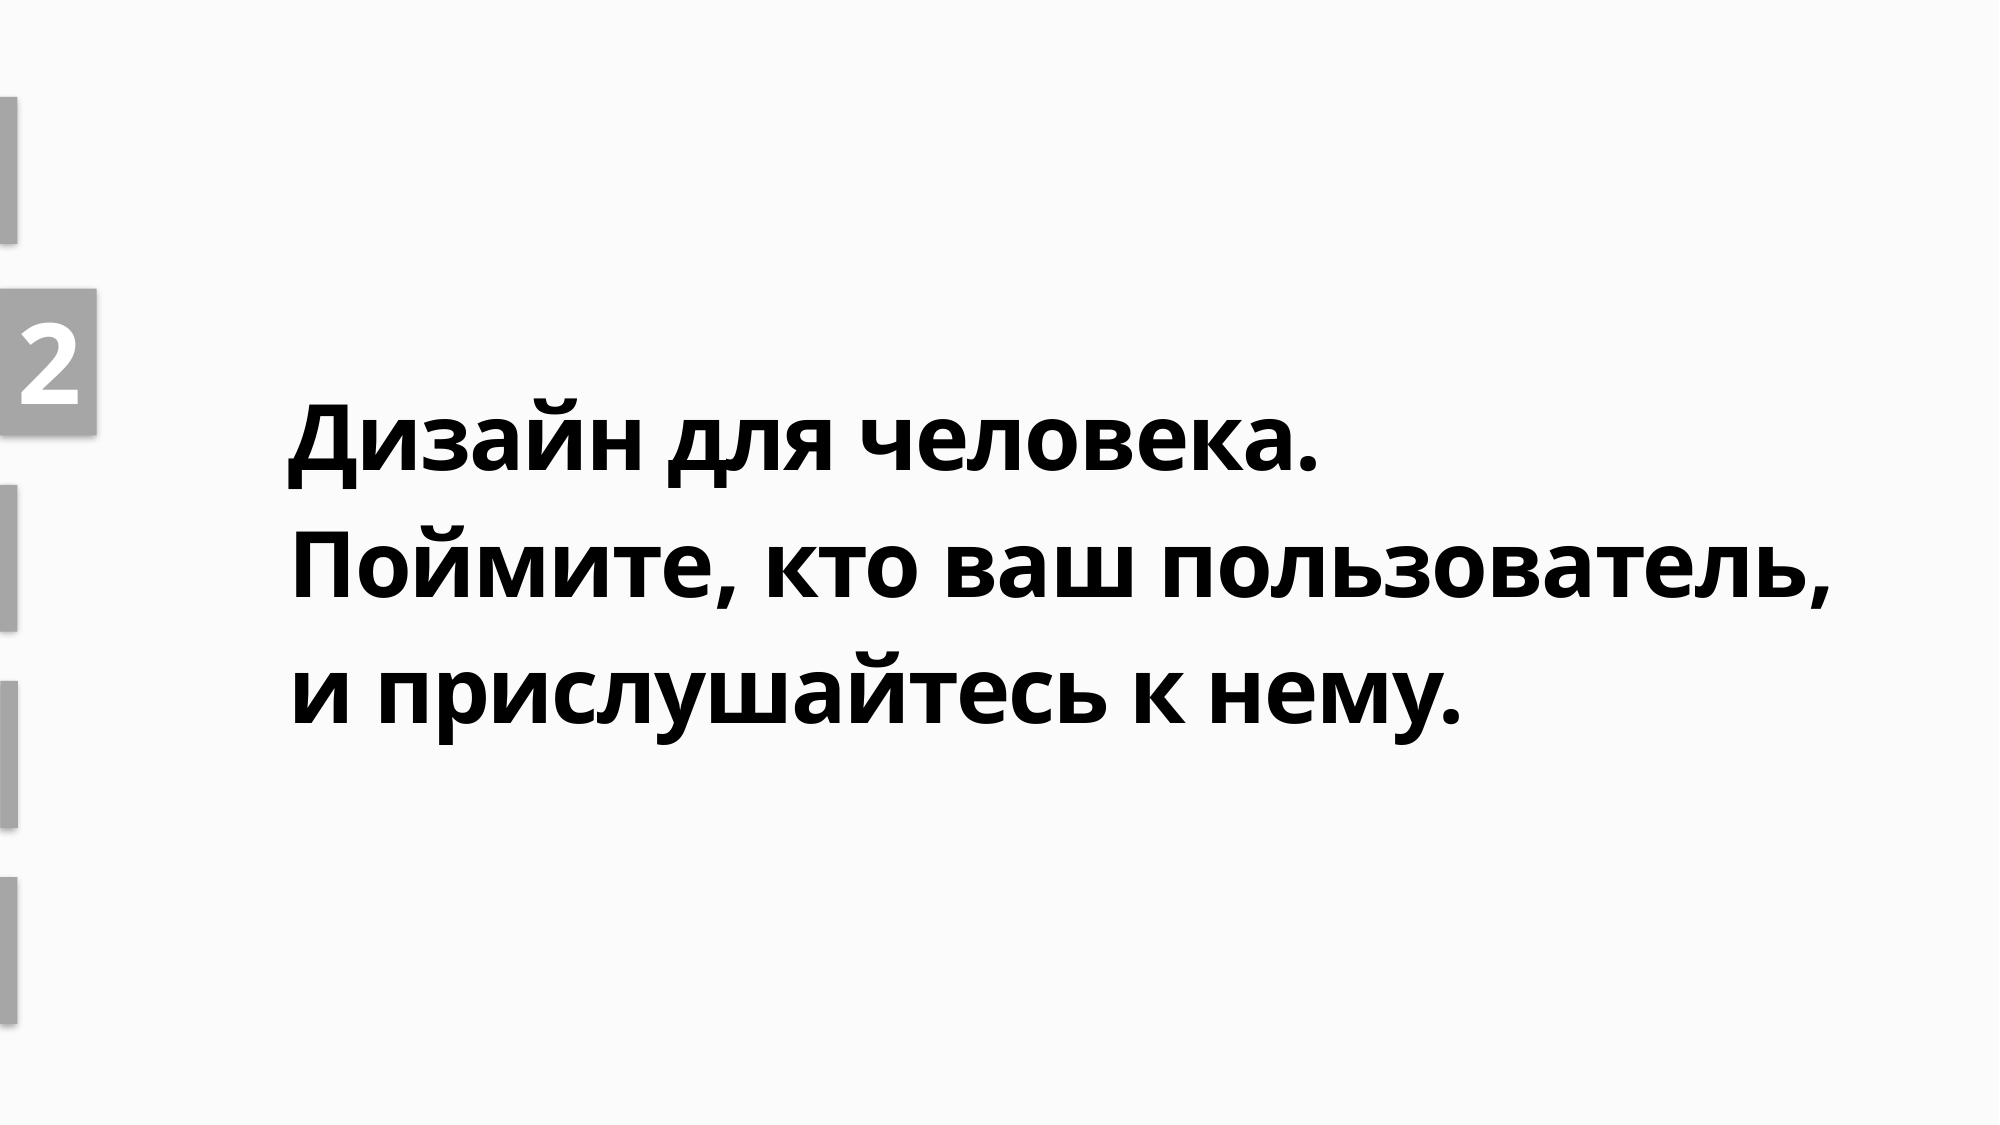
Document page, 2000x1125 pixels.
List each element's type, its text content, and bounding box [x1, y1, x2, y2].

title Дизайн для человека. Поймите, кто ваш пользователь, и прислушайтесь к нему. [288, 362, 1883, 747]
text_box [0, 680, 19, 829]
text_box [0, 484, 18, 632]
text_box [0, 96, 18, 245]
text_box [0, 288, 97, 436]
text_box [0, 876, 18, 1025]
text_box 2 [17, 300, 561, 428]
